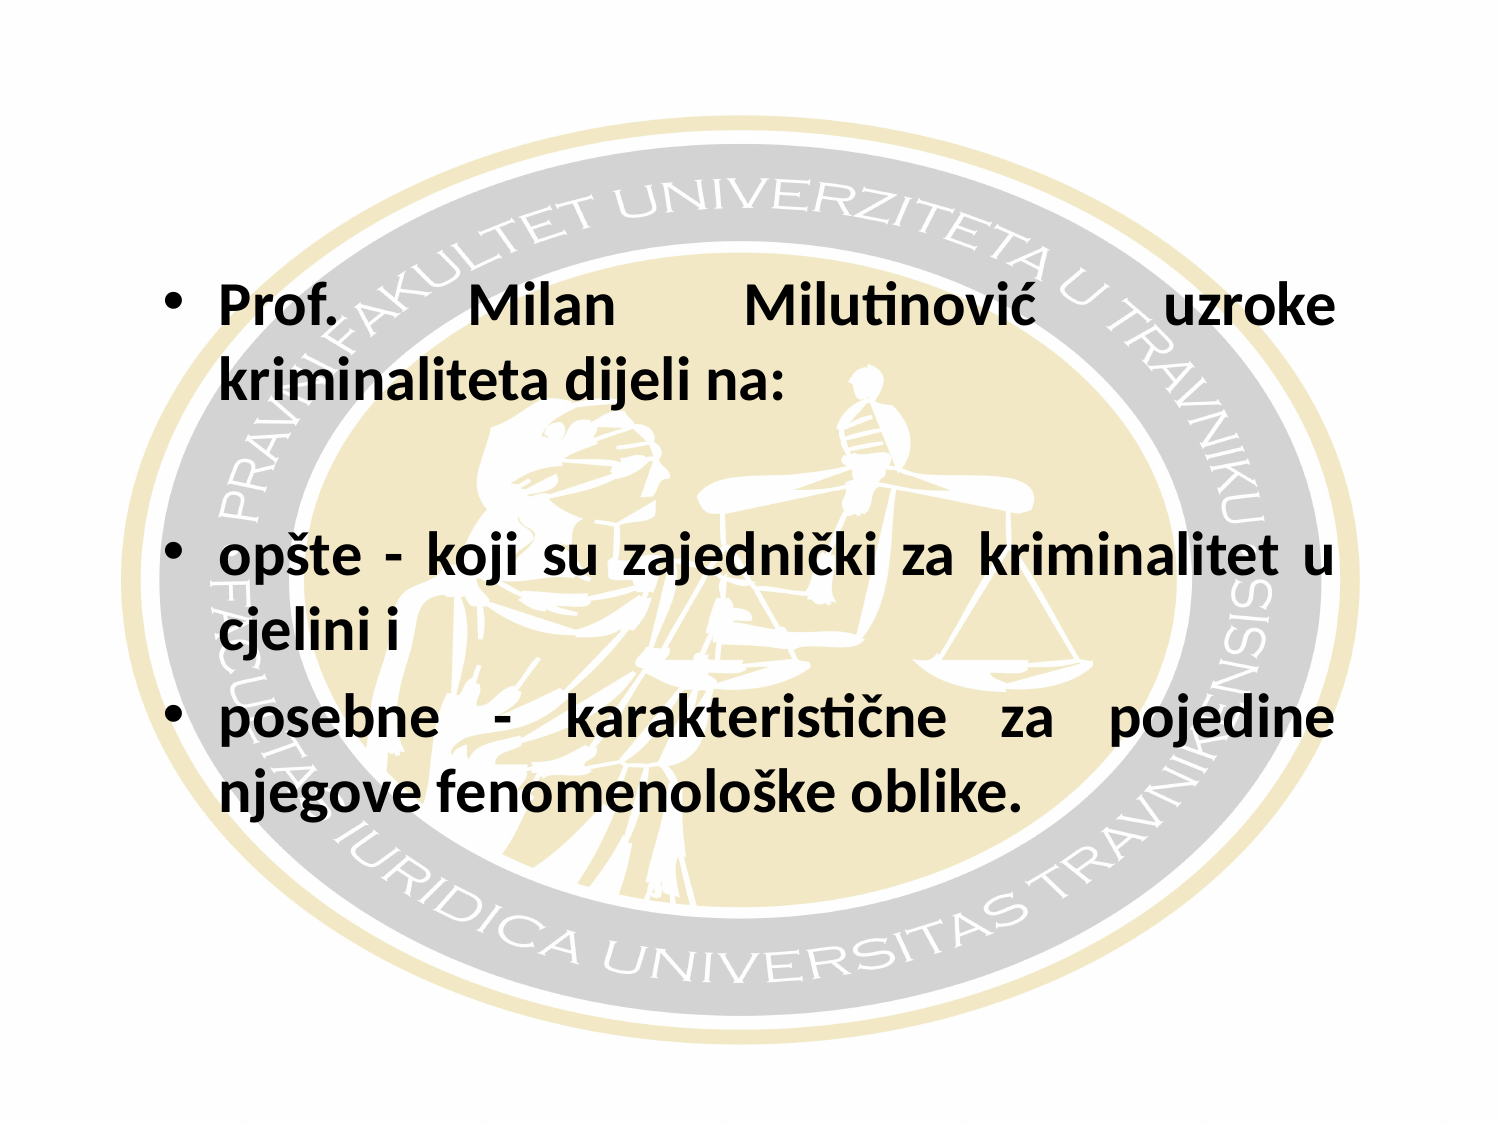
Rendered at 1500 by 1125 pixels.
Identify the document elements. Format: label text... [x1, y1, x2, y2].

list Prof. Milan Milutinović uzroke kriminaliteta dijeli na: opšte - koji su zajednički za kriminalitet u cjelini i posebne - karakteristične za pojedine njegove fenomenološke oblike. [147, 255, 1353, 1005]
